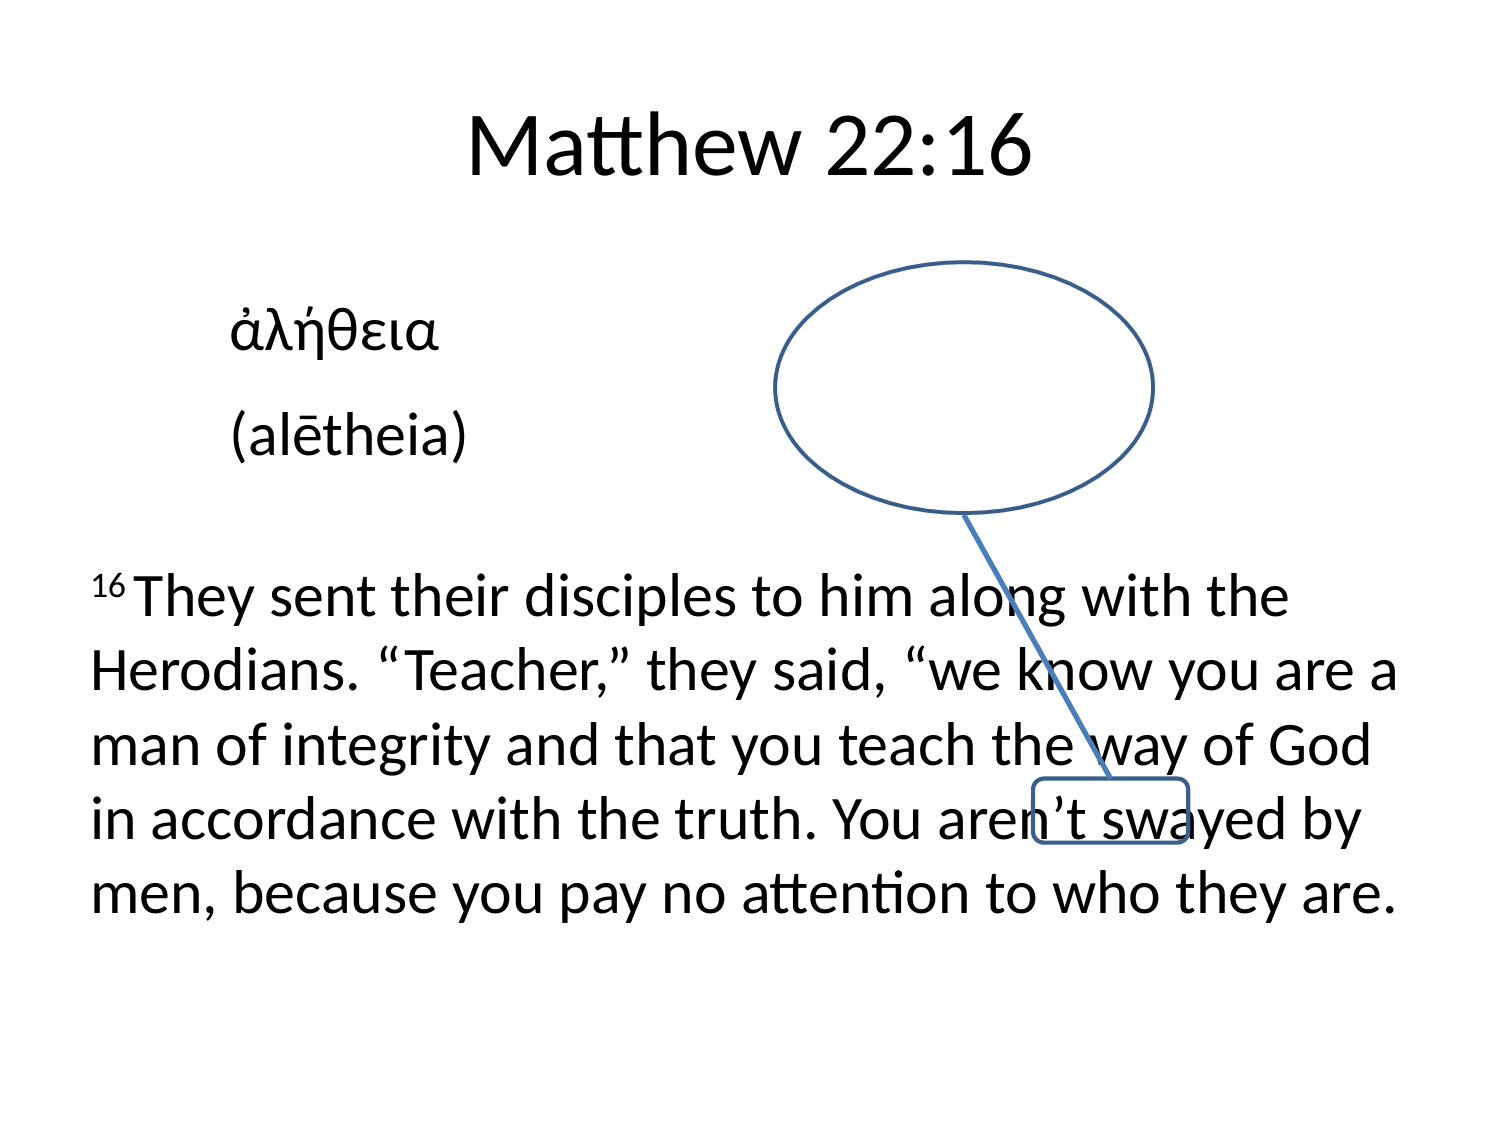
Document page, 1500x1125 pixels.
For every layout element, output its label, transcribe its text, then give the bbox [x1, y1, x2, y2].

list ἀλήθεια (alētheia) 16 They sent their disciples to him along with the Herodians. “Teacher,” they said, “we know you are a man of integrity and that you teach the way of God in accordance with the truth. You aren’t swayed by men, because you pay no attention to who they are. [75, 262, 1425, 1005]
picture [773, 259, 1155, 516]
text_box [963, 514, 1111, 779]
text_box [1030, 776, 1191, 845]
title Matthew 22:16 [75, 45, 1425, 233]
